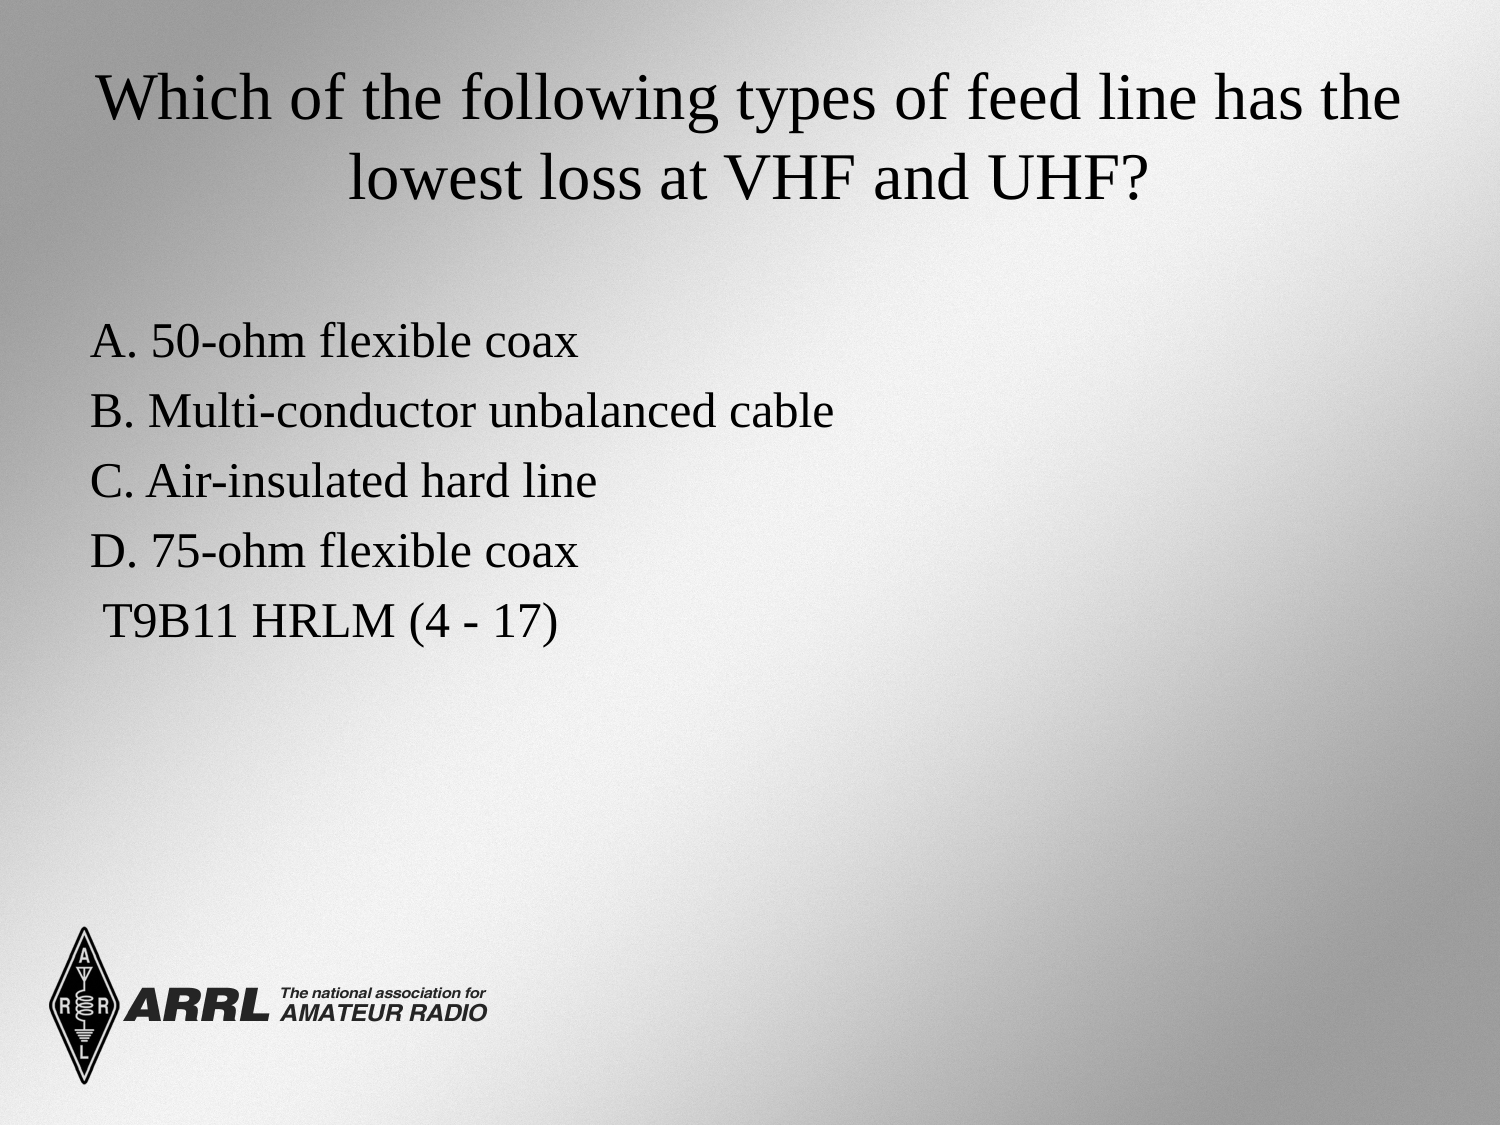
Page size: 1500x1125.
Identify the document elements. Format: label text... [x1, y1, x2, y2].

title Which of the following types of feed line has the lowest loss at VHF and UHF? [75, 45, 1425, 233]
list A. 50-ohm flexible coax B. Multi-conductor unbalanced cable C. Air-insulated hard line D. 75-ohm flexible coax T9B11 HRLM (4 - 17) [75, 299, 1425, 1005]
picture [0, 0, 1500, 1125]
